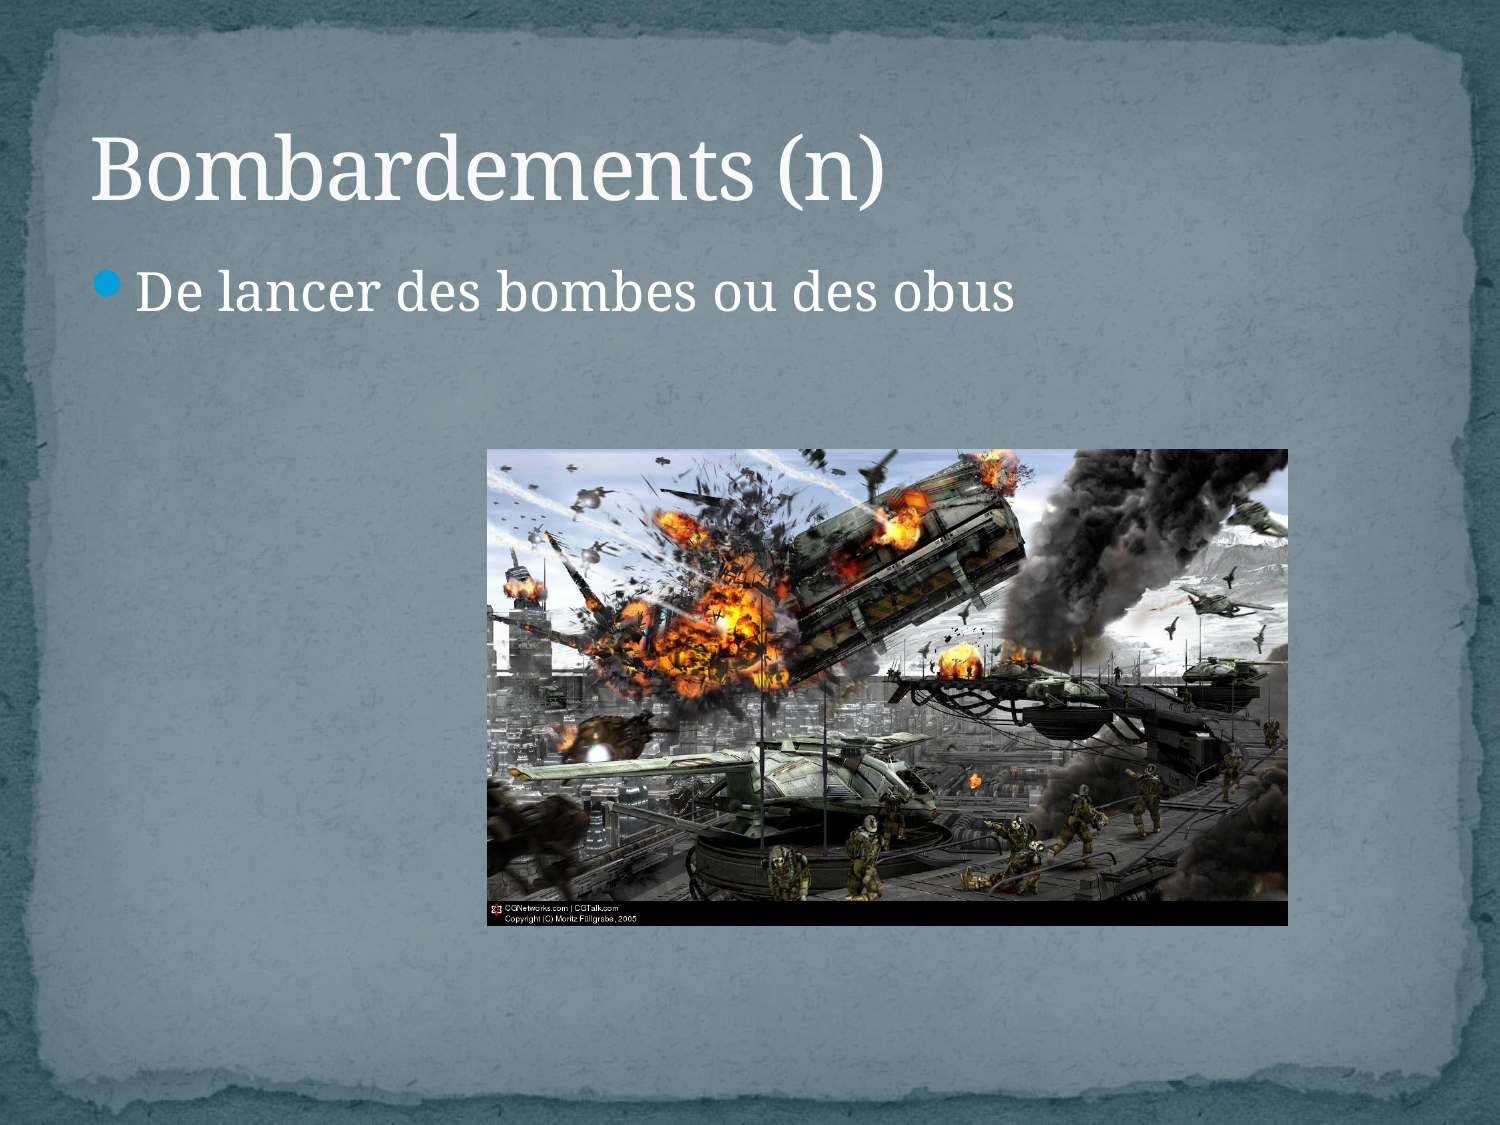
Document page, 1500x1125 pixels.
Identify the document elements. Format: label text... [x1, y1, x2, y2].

title Bombardements (n) [74, 24, 1425, 225]
list De lancer des bombes ou des obus [75, 249, 1425, 1000]
picture [487, 449, 1288, 926]
